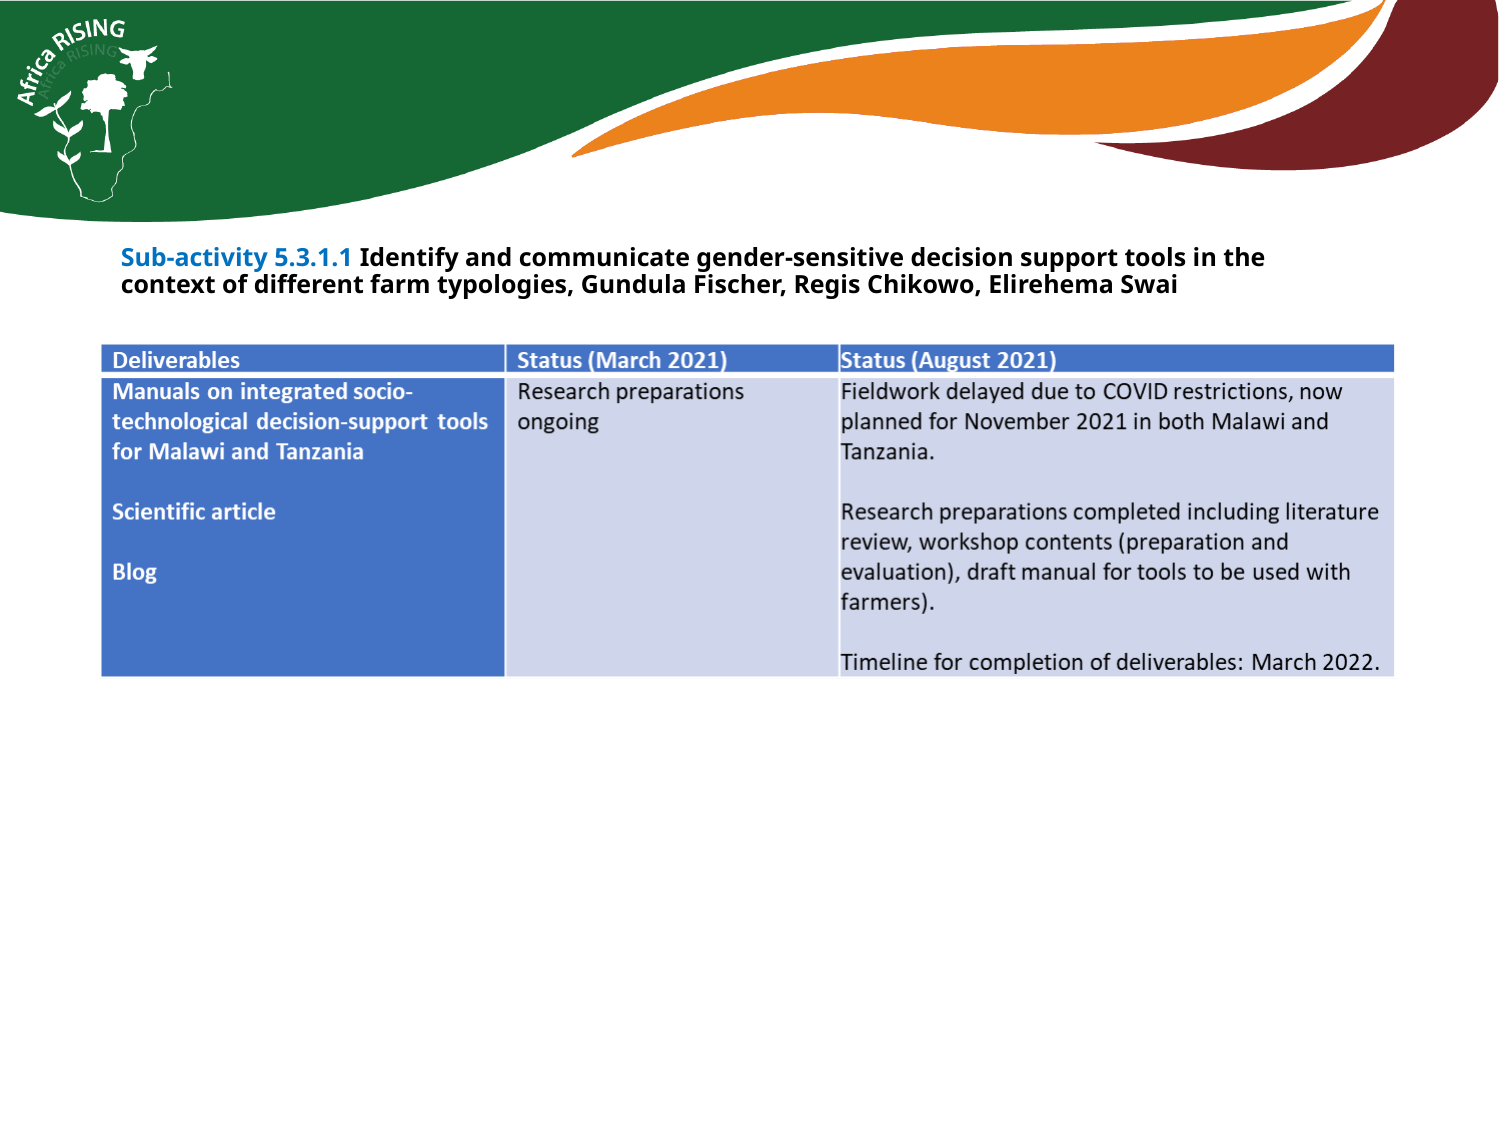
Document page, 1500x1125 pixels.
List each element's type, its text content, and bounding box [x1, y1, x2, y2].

list Sub-activity 5.3.1.1 Identify and communicate gender-sensitive decision support tools in the context of different farm typologies, Gundula Fischer, Regis Chikowo, Elirehema Swai [87, 237, 1363, 375]
picture [0, 0, 1499, 222]
picture [99, 337, 1400, 693]
